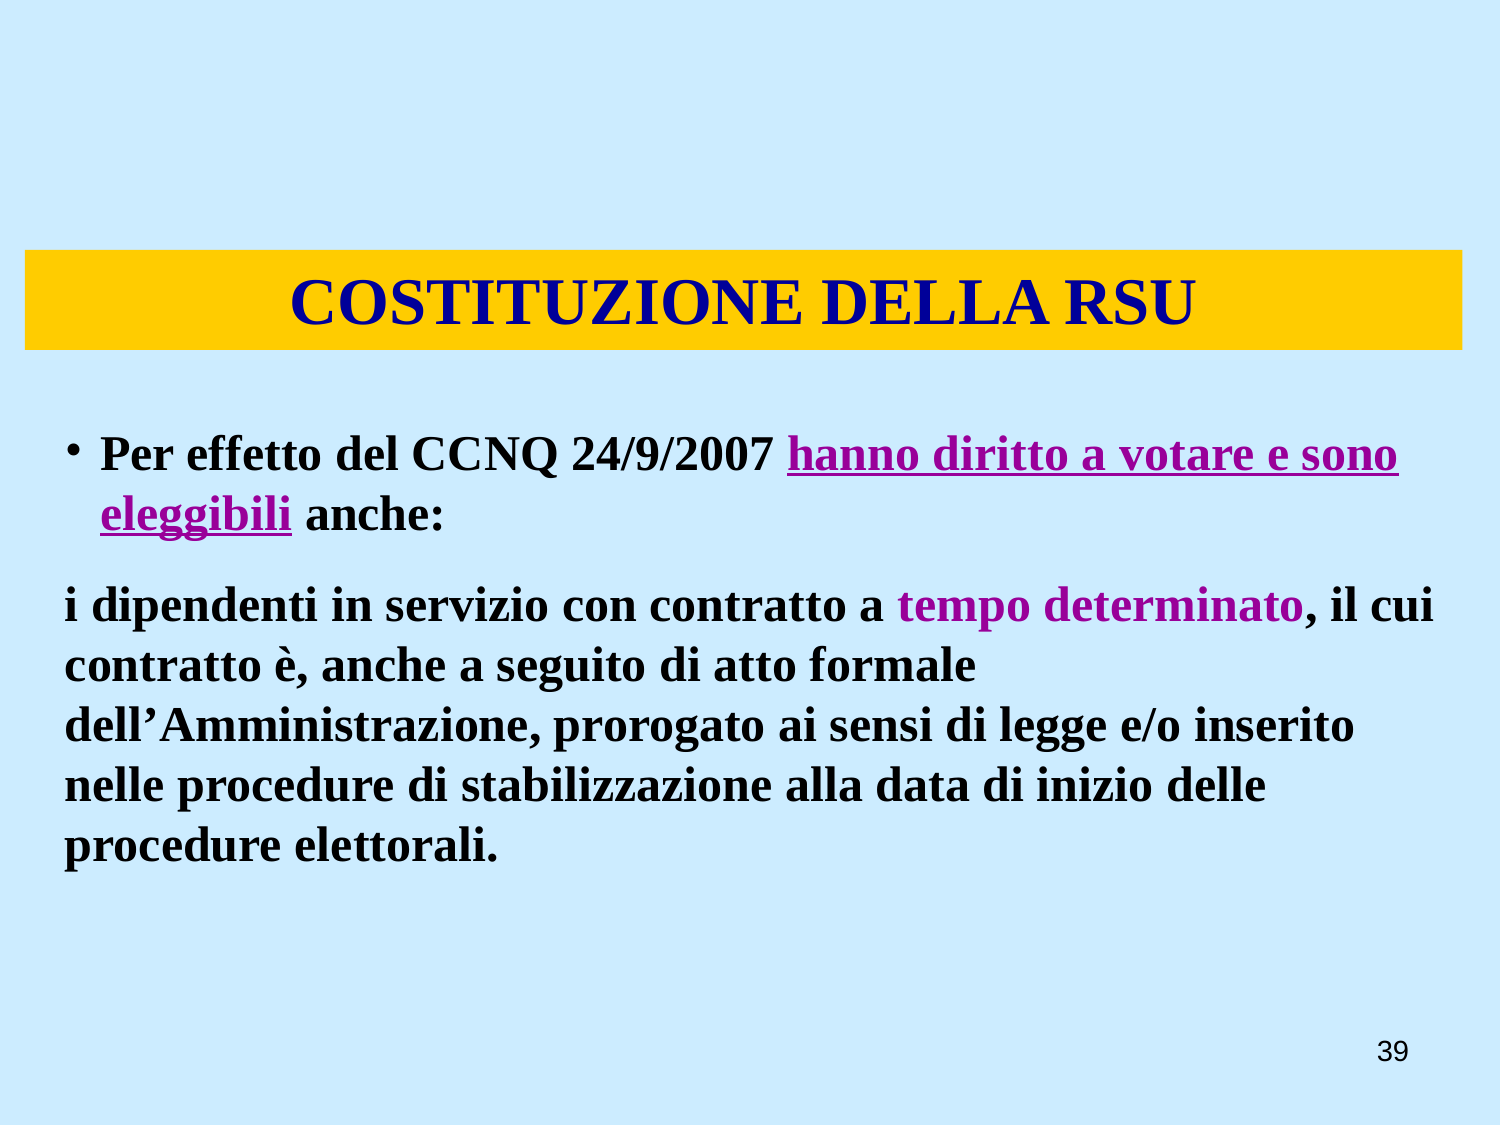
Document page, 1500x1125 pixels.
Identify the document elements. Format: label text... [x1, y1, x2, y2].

slide_number 39 [1074, 1024, 1425, 1103]
text_box COSTITUZIONE DELLA RSU [24, 249, 1463, 350]
text_box Per effetto del CCNQ 24/9/2007 hanno diritto a votare e sono eleggibili anche: i dipendenti in servizio con contratto a tempo determinato, il cui contratto è, anche a seguito di atto formale dell’Amministrazione, prorogato ai sensi di legge e/o inserito nelle procedure di stabilizzazione alla data di inizio delle procedure elettorali. [50, 412, 1458, 763]
